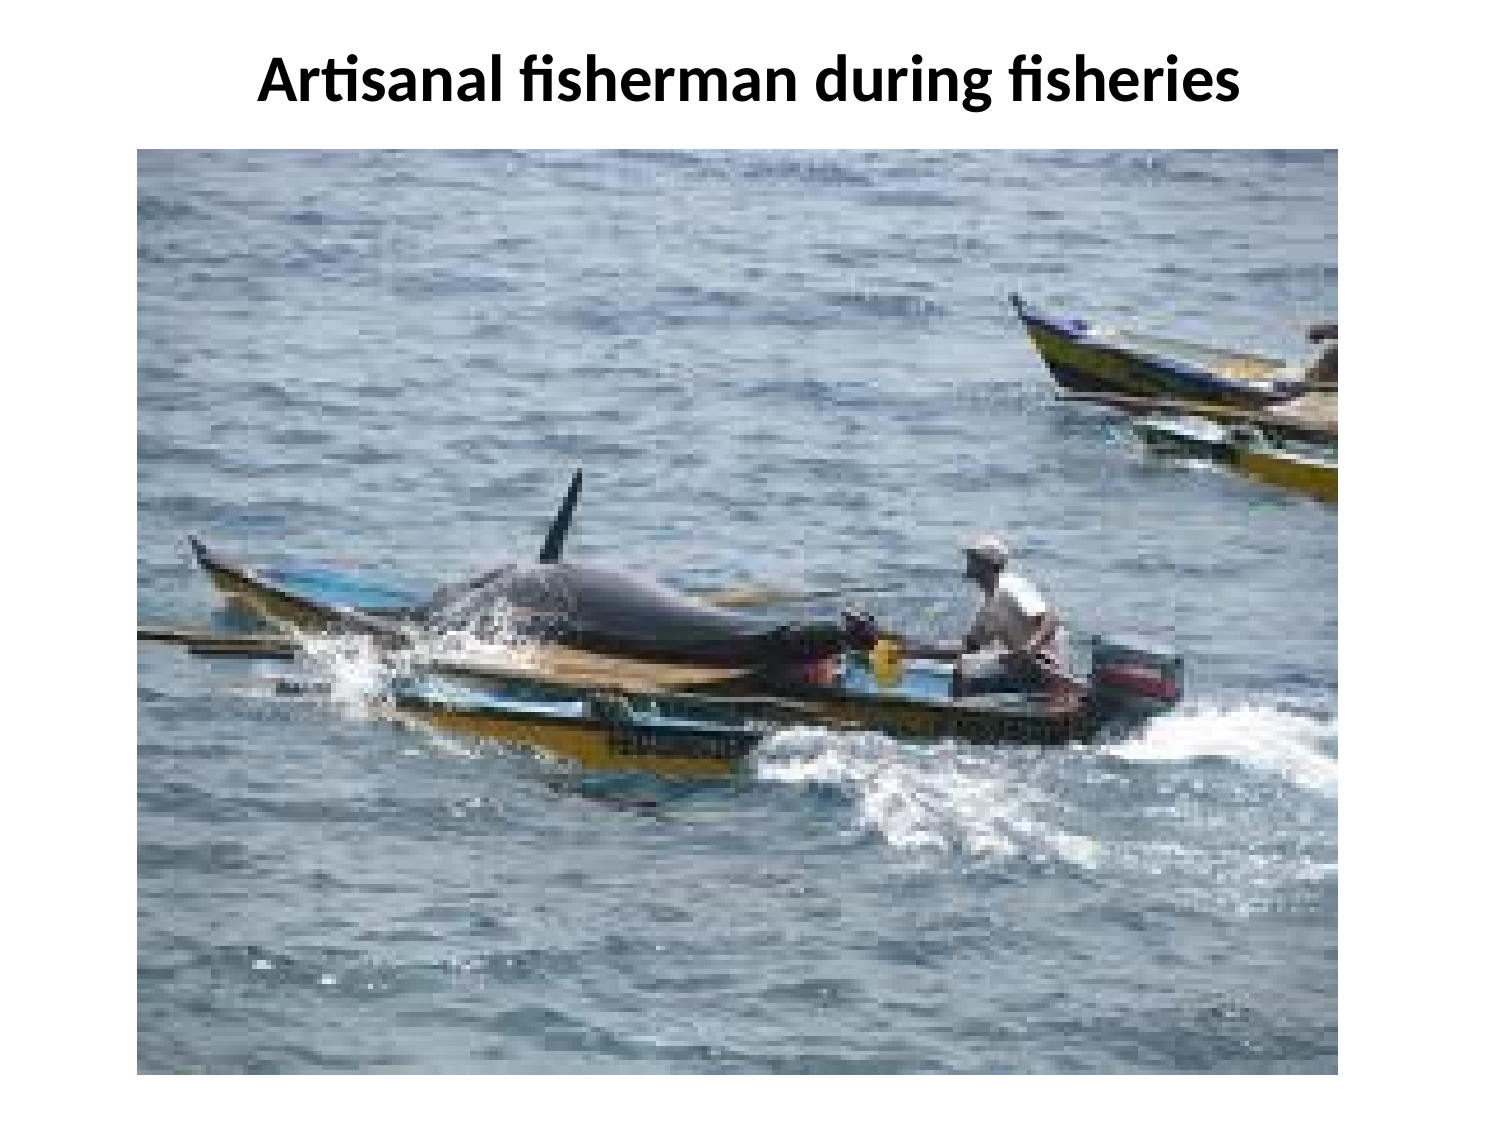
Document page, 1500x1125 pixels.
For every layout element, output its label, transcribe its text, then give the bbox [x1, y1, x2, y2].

picture [137, 149, 1338, 1076]
title Artisanal fisherman during fisheries [75, 0, 1425, 150]
